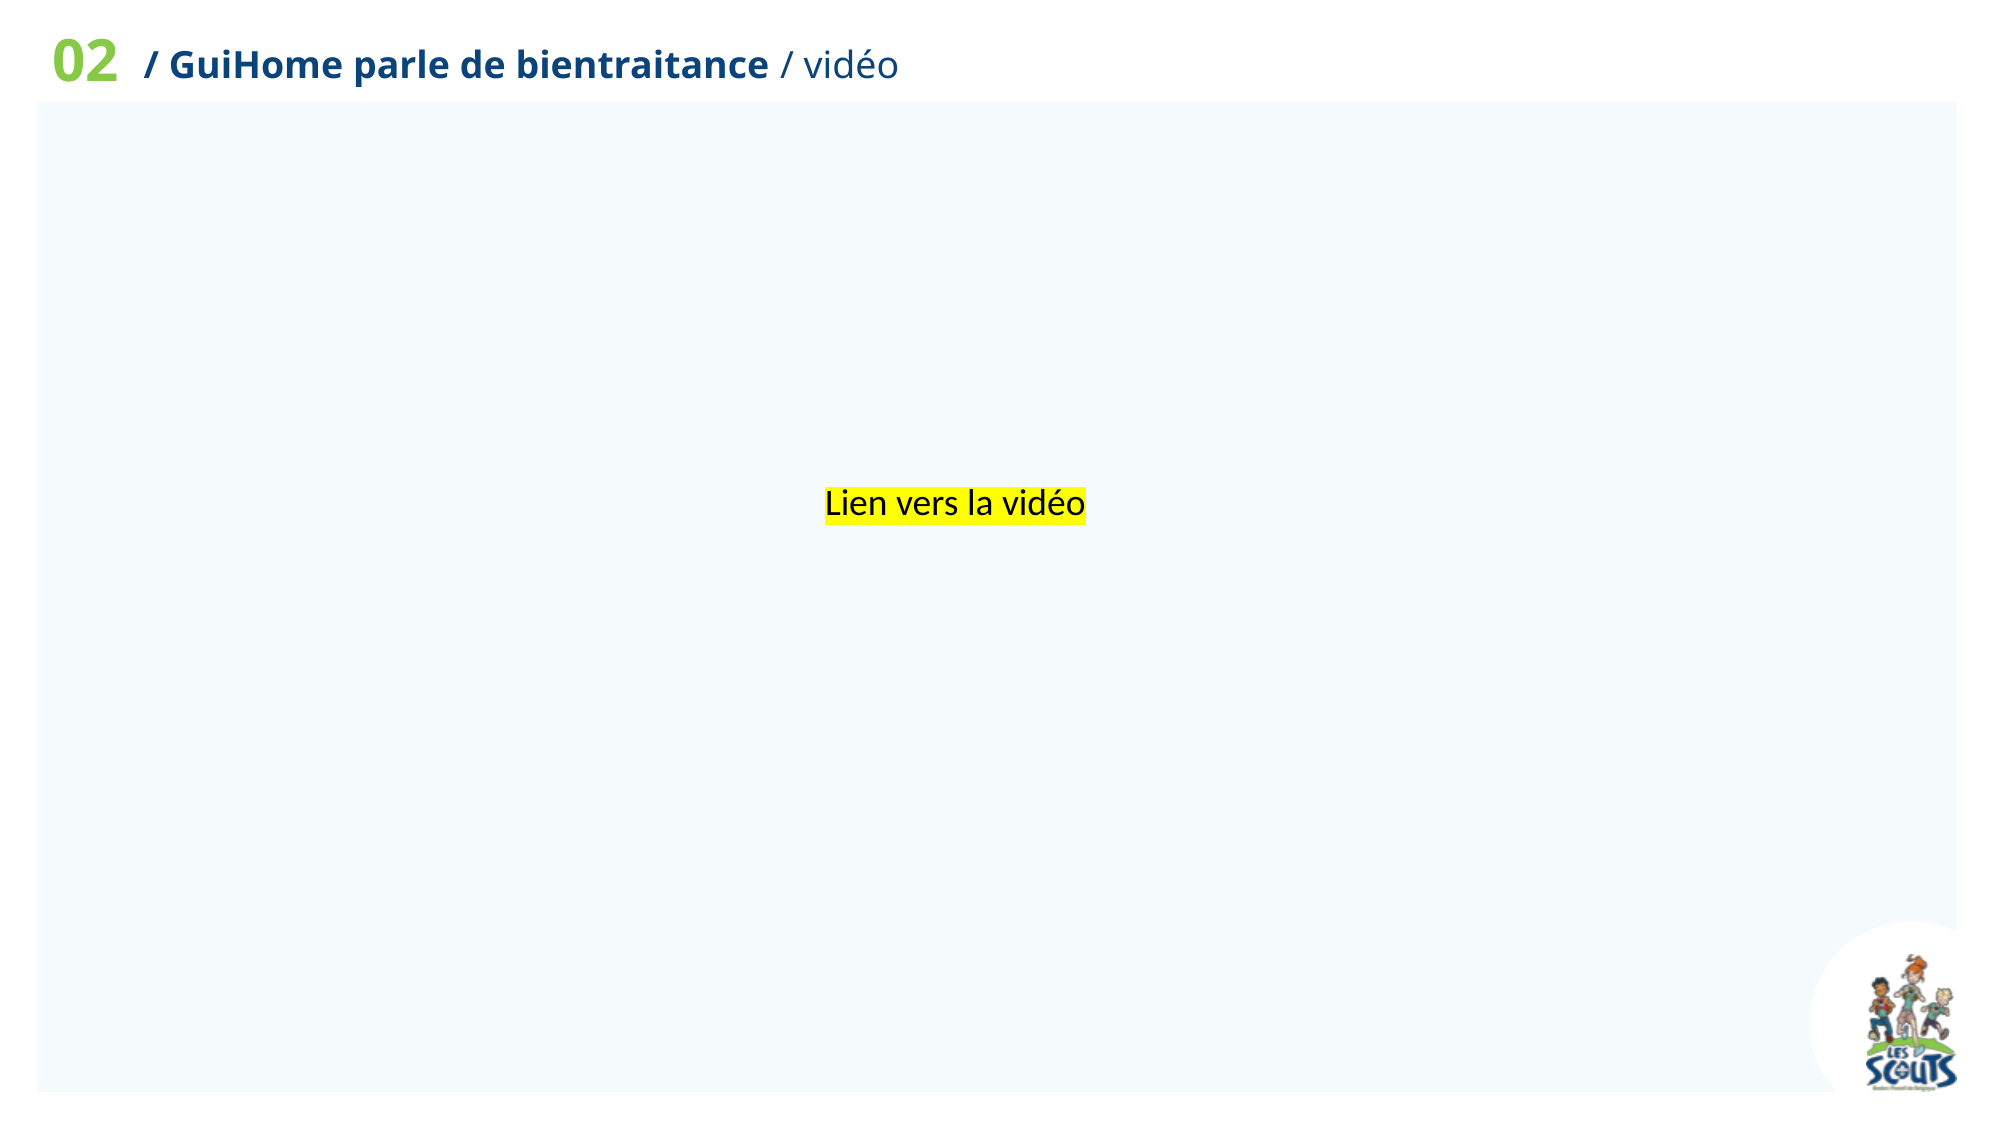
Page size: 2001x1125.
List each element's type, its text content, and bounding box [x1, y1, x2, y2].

text_box 02 [37, 15, 151, 101]
text_box Lien vers la vidéo [810, 470, 1101, 530]
text_box / GuiHome parle de bientraitance / vidéo [151, 33, 1310, 94]
picture [1866, 954, 1957, 1092]
